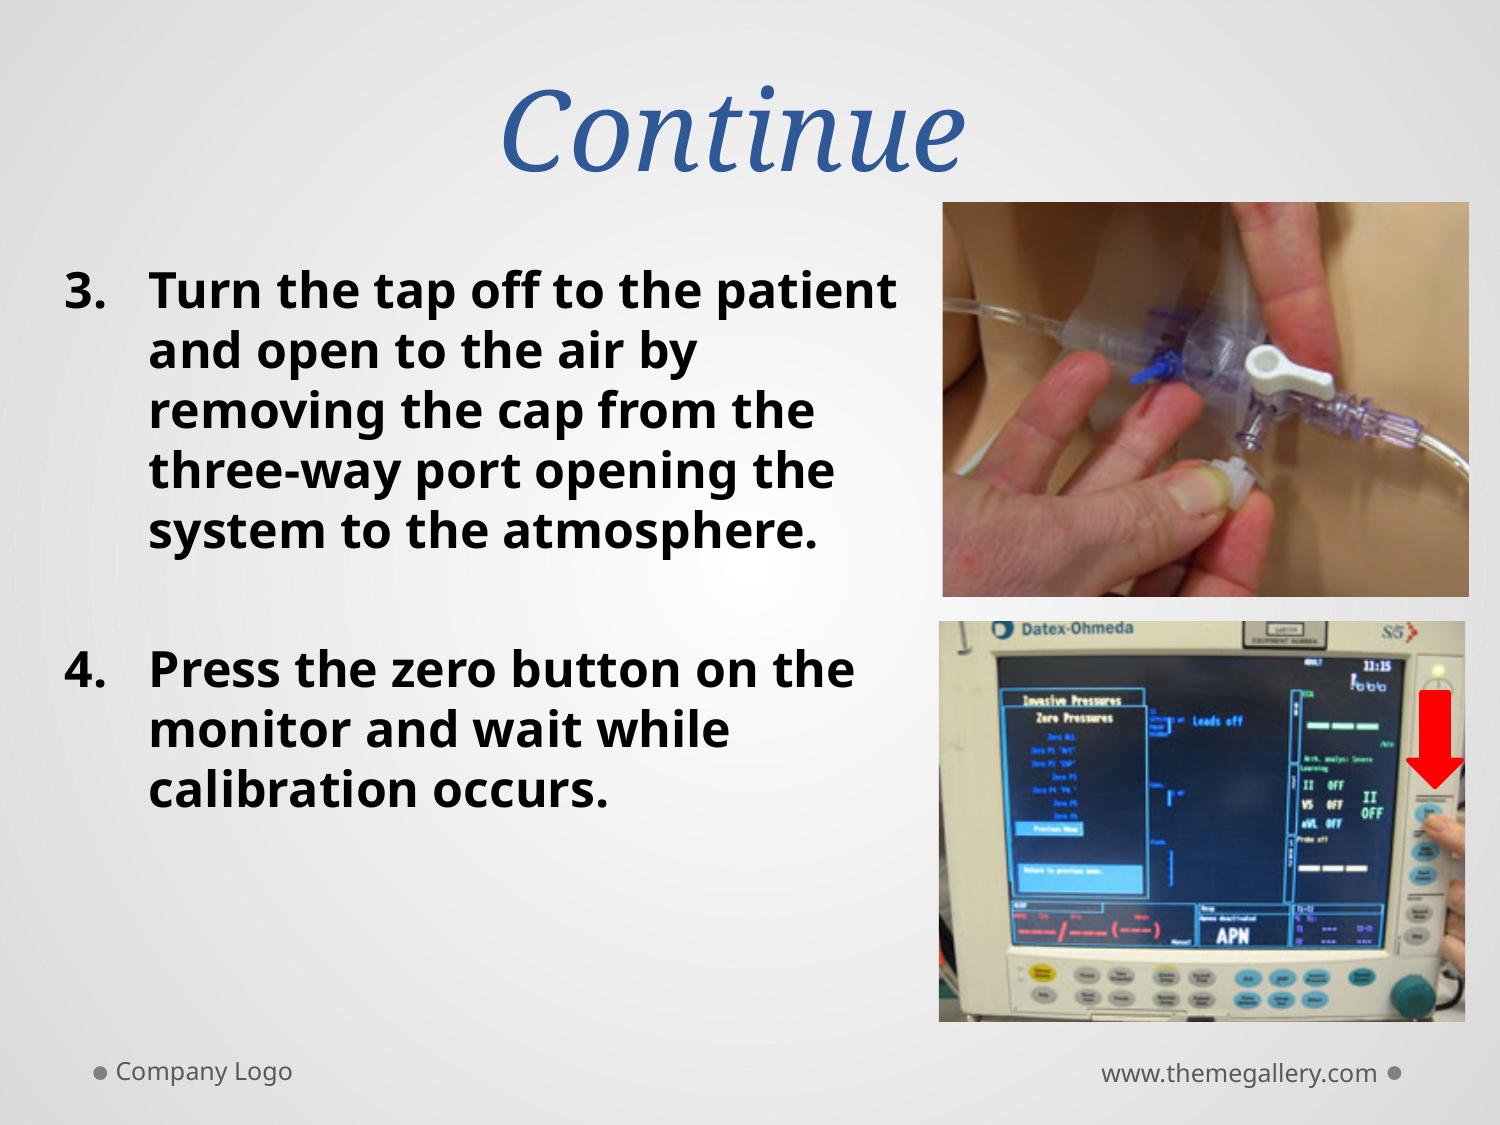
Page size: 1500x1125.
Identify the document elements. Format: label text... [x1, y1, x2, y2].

picture [942, 201, 1470, 597]
slide_number www.themegallery.com [1043, 1042, 1386, 1103]
footer Company Logo [108, 1042, 576, 1103]
title Continue [58, 87, 1409, 202]
picture [938, 621, 1466, 1022]
list Turn the tap off to the patient and open to the air by removing the cap from the three-way port opening the system to the atmosphere. Press the zero button on the monitor and wait while calibration occurs. [49, 250, 939, 1001]
